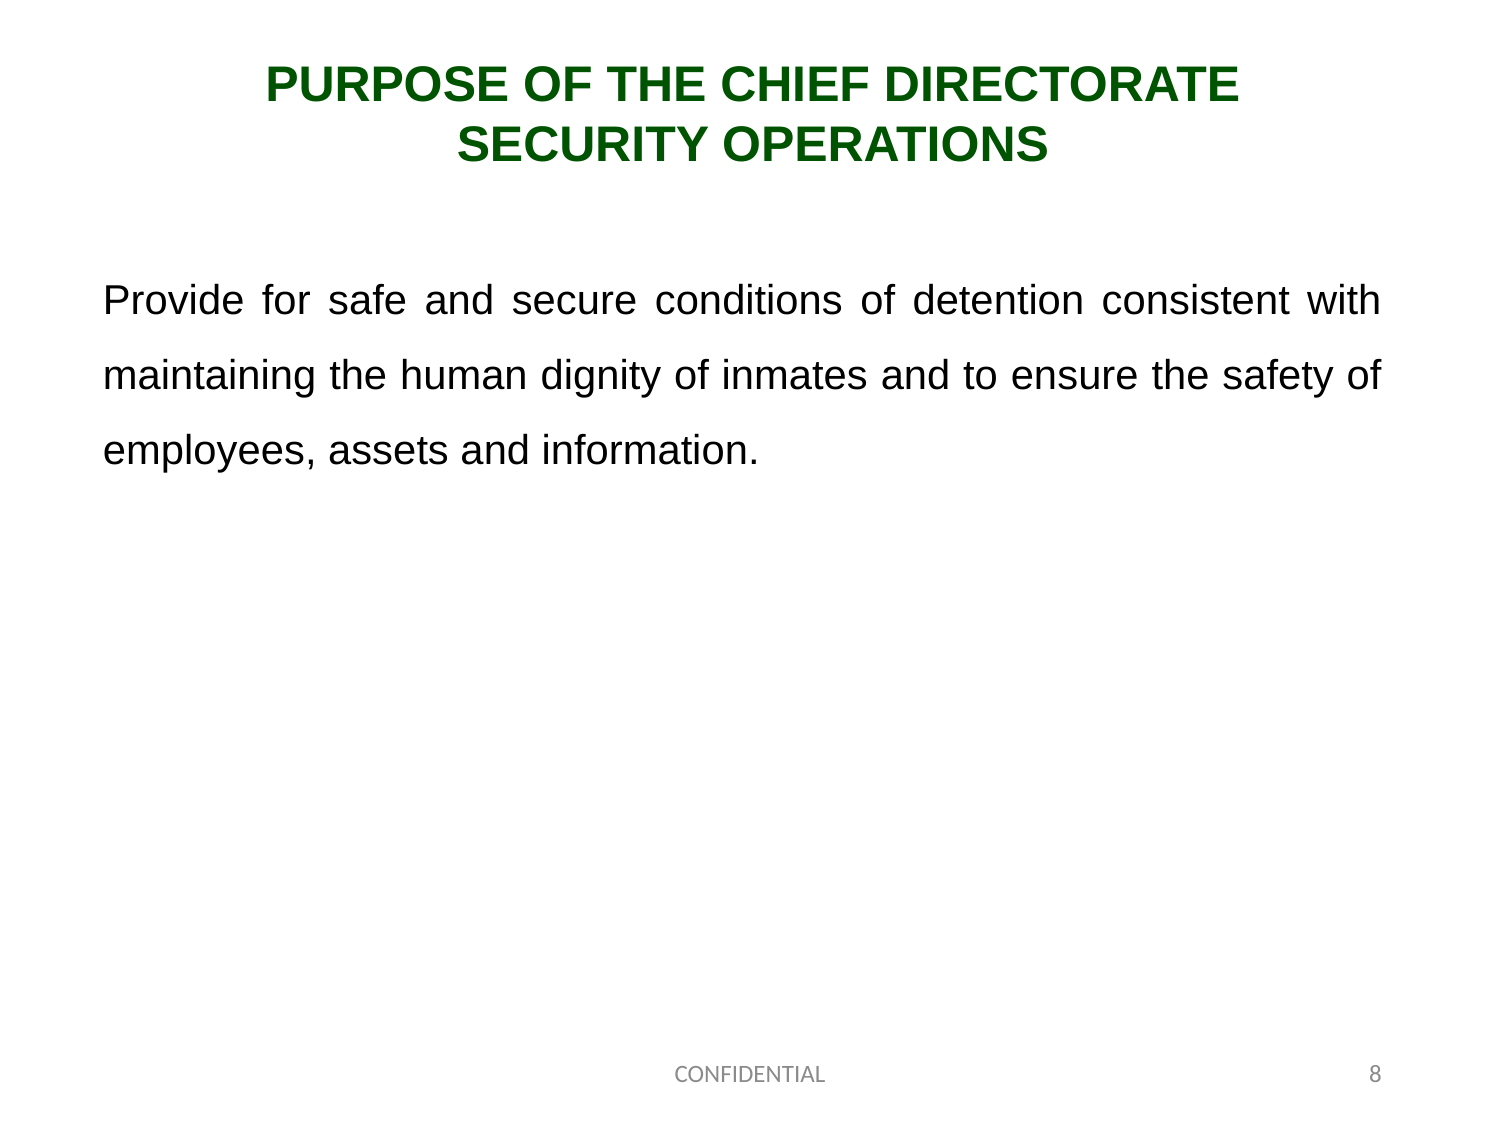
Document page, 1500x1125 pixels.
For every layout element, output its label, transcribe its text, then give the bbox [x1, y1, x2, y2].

footer CONFIDENTIAL [496, 1042, 1004, 1103]
text_box PURPOSE OF THE CHIEF DIRECTORATE SECURITY OPERATIONS [126, 44, 1380, 180]
slide_number 8 [1059, 1042, 1397, 1103]
text_box Provide for safe and secure conditions of detention consistent with maintaining the human dignity of inmates and to ensure the safety of employees, assets and information. [88, 190, 1397, 481]
